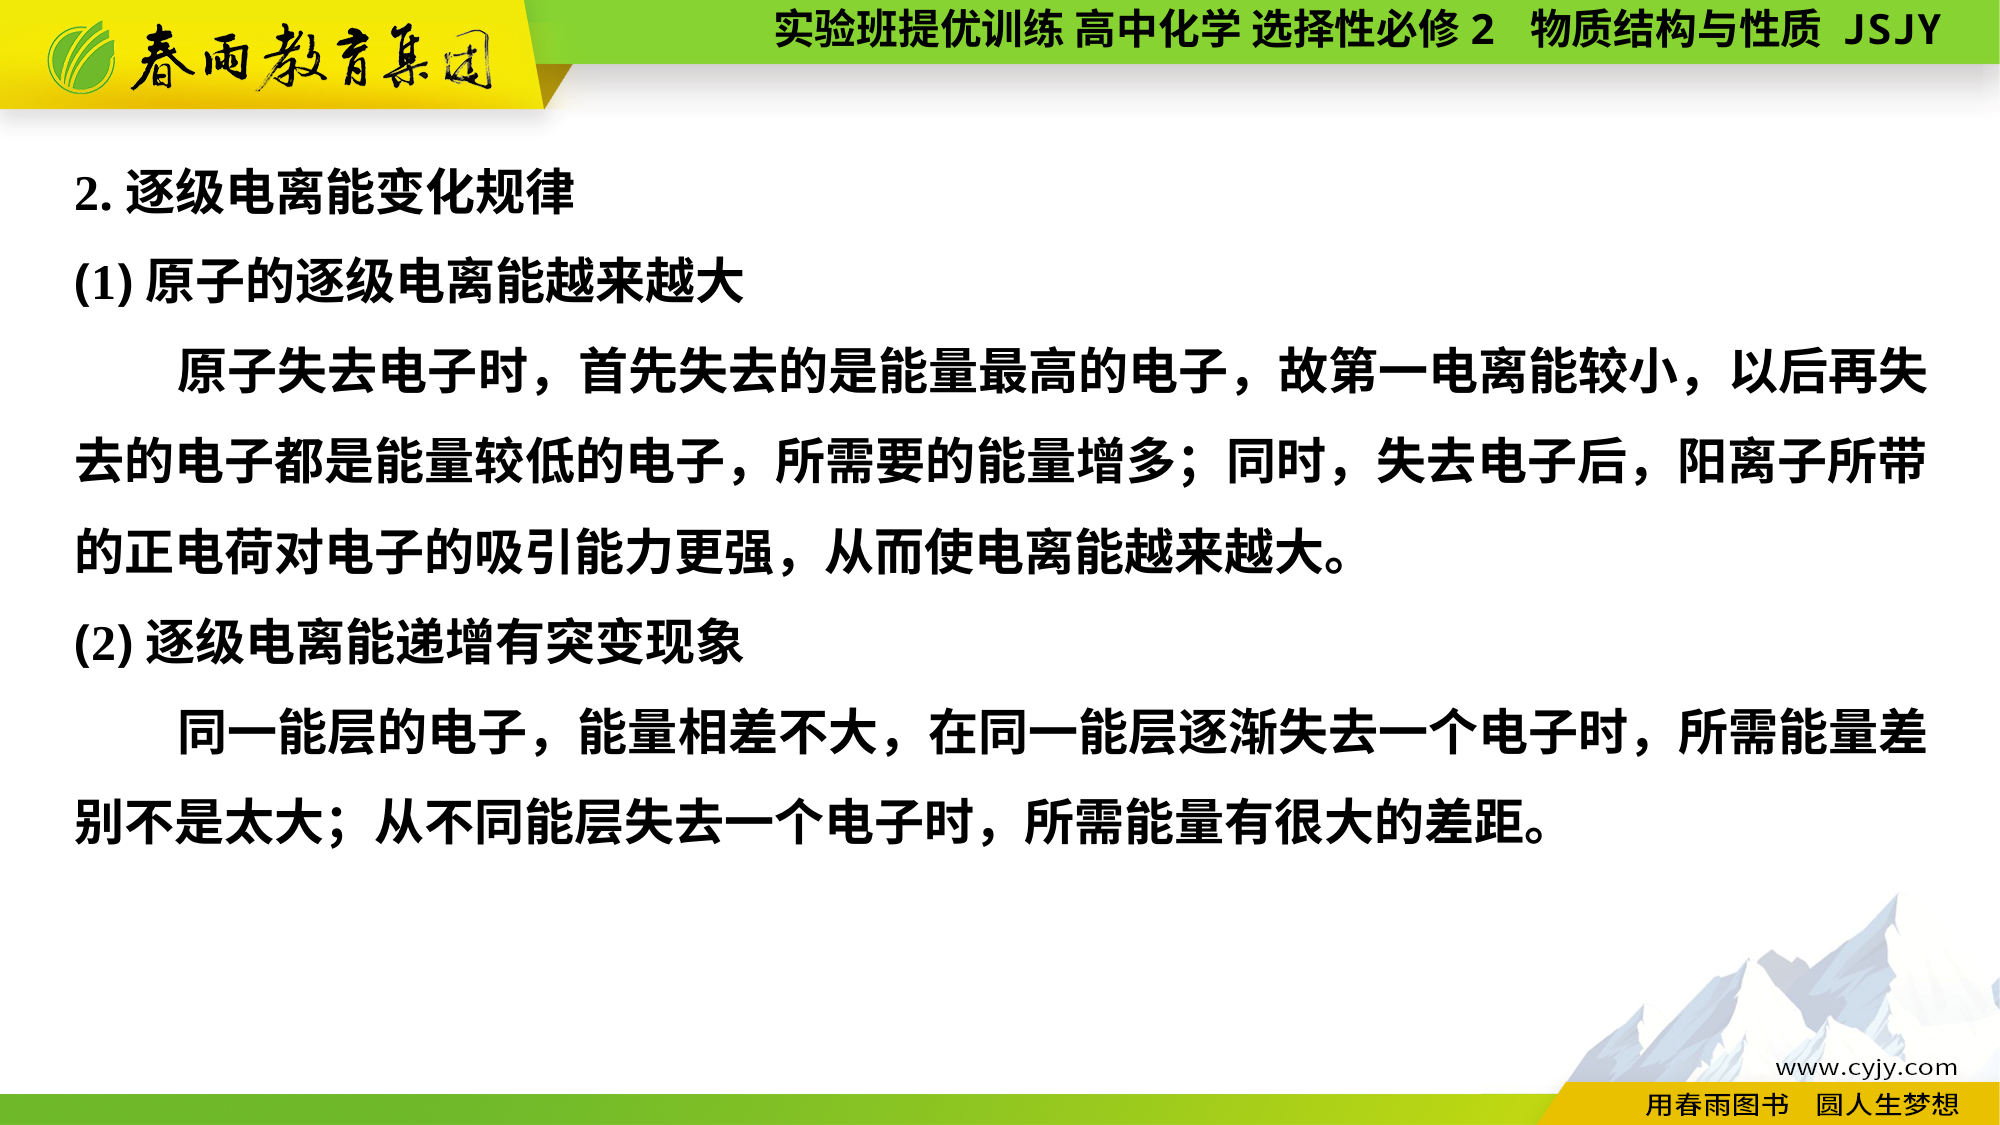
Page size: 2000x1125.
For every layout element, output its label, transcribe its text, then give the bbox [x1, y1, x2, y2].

list 2.逐级电离能变化规律 (1)原子的逐级电离能越来越大 原子失去电子时，首先失去的是能量最高的电子，故第一电离能较小，以后再失去的电子都是能量较低的电子，所需要的能量增多；同时，失去电子后，阳离子所带的正电荷对电子的吸引能力更强，从而使电离能越来越大。 (2)逐级电离能递增有突变现象 同一能层的电子，能量相差不大，在同一能层逐渐失去一个电子时，所需能量差别不是太大；从不同能层失去一个电子时，所需能量有很大的差距。 [59, 122, 1944, 865]
picture [0, 0, 2000, 1125]
